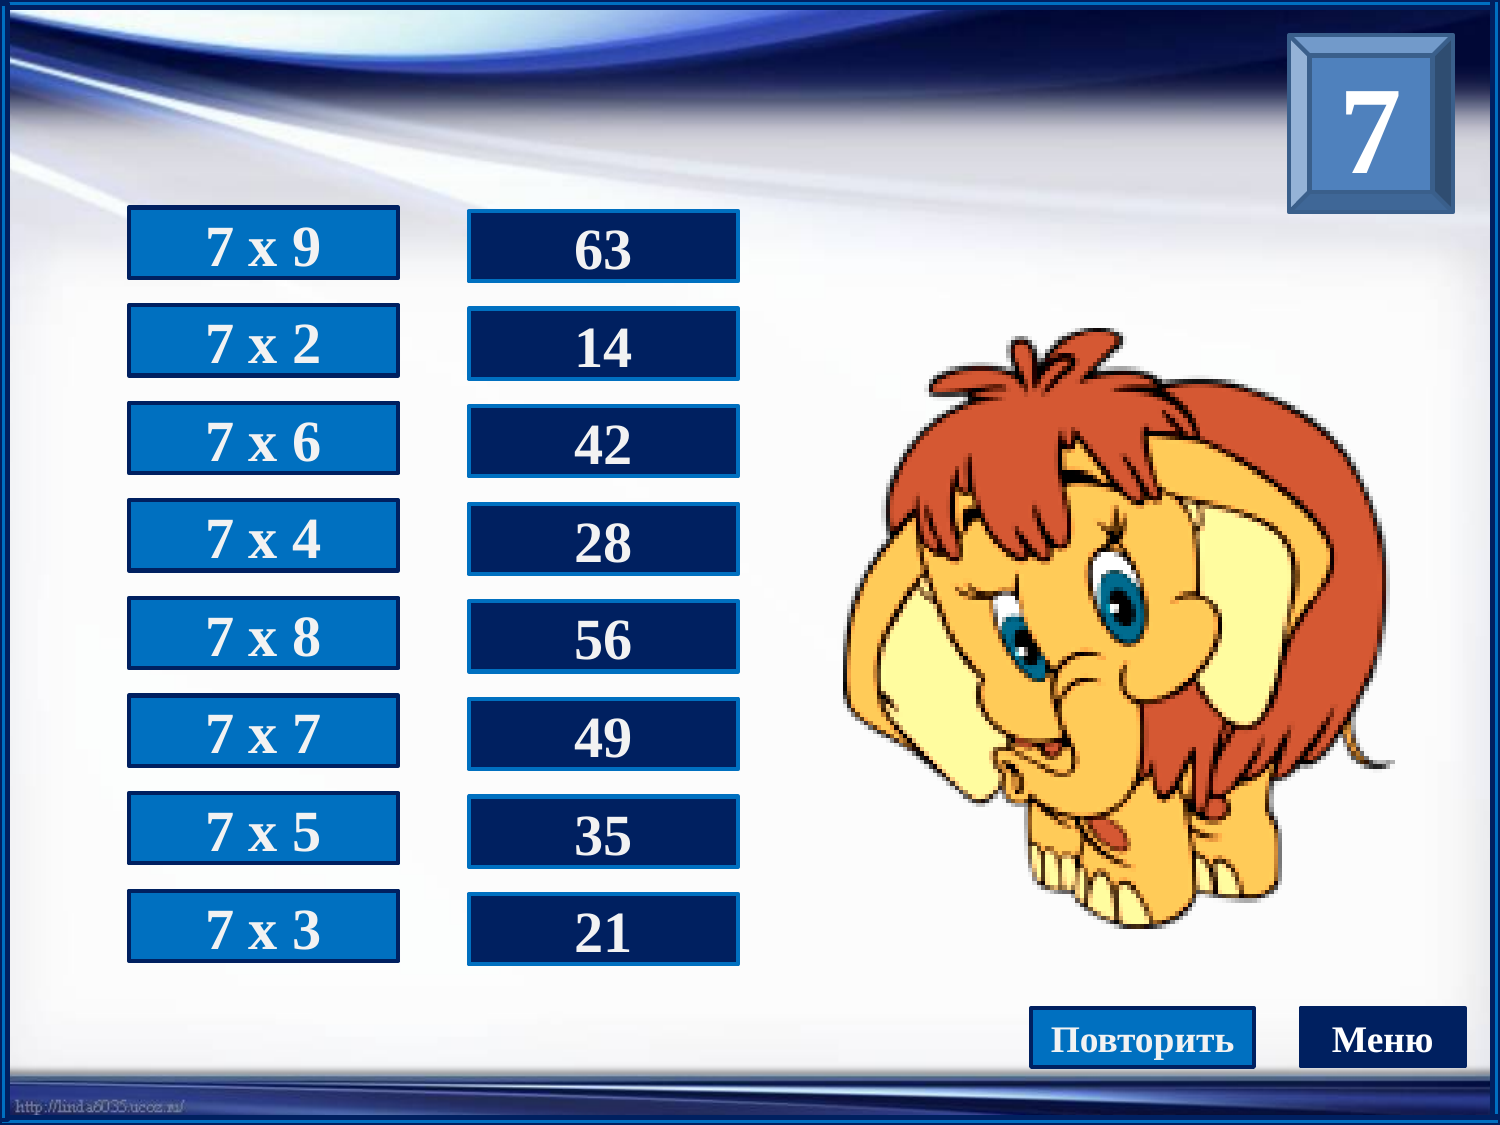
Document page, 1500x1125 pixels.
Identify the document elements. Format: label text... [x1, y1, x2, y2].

text_box Повторить [1029, 1006, 1256, 1069]
text_box 28 [467, 502, 740, 576]
text_box 7 х 3 [127, 889, 400, 963]
text_box 21 [467, 892, 740, 966]
text_box 7 х 6 [127, 401, 400, 475]
text_box [0, 0, 1490, 10]
text_box 35 [467, 794, 740, 869]
text_box [0, 1, 10, 1122]
text_box 63 [467, 209, 740, 283]
text_box Меню [1299, 1006, 1467, 1068]
picture [10, 10, 1490, 1115]
text_box 7 х 5 [127, 791, 400, 865]
text_box 7 [1287, 33, 1455, 214]
text_box [0, 1115, 1500, 1125]
text_box [1490, 0, 1500, 1118]
text_box 7 х 7 [127, 693, 400, 768]
text_box 42 [467, 404, 740, 478]
text_box 49 [467, 697, 740, 771]
text_box 14 [467, 306, 740, 381]
text_box 7 х 8 [127, 596, 400, 670]
text_box 7 х 4 [127, 498, 400, 573]
text_box 56 [467, 599, 740, 674]
text_box 7 х 2 [127, 303, 400, 378]
text_box 7 х 9 [127, 205, 400, 280]
